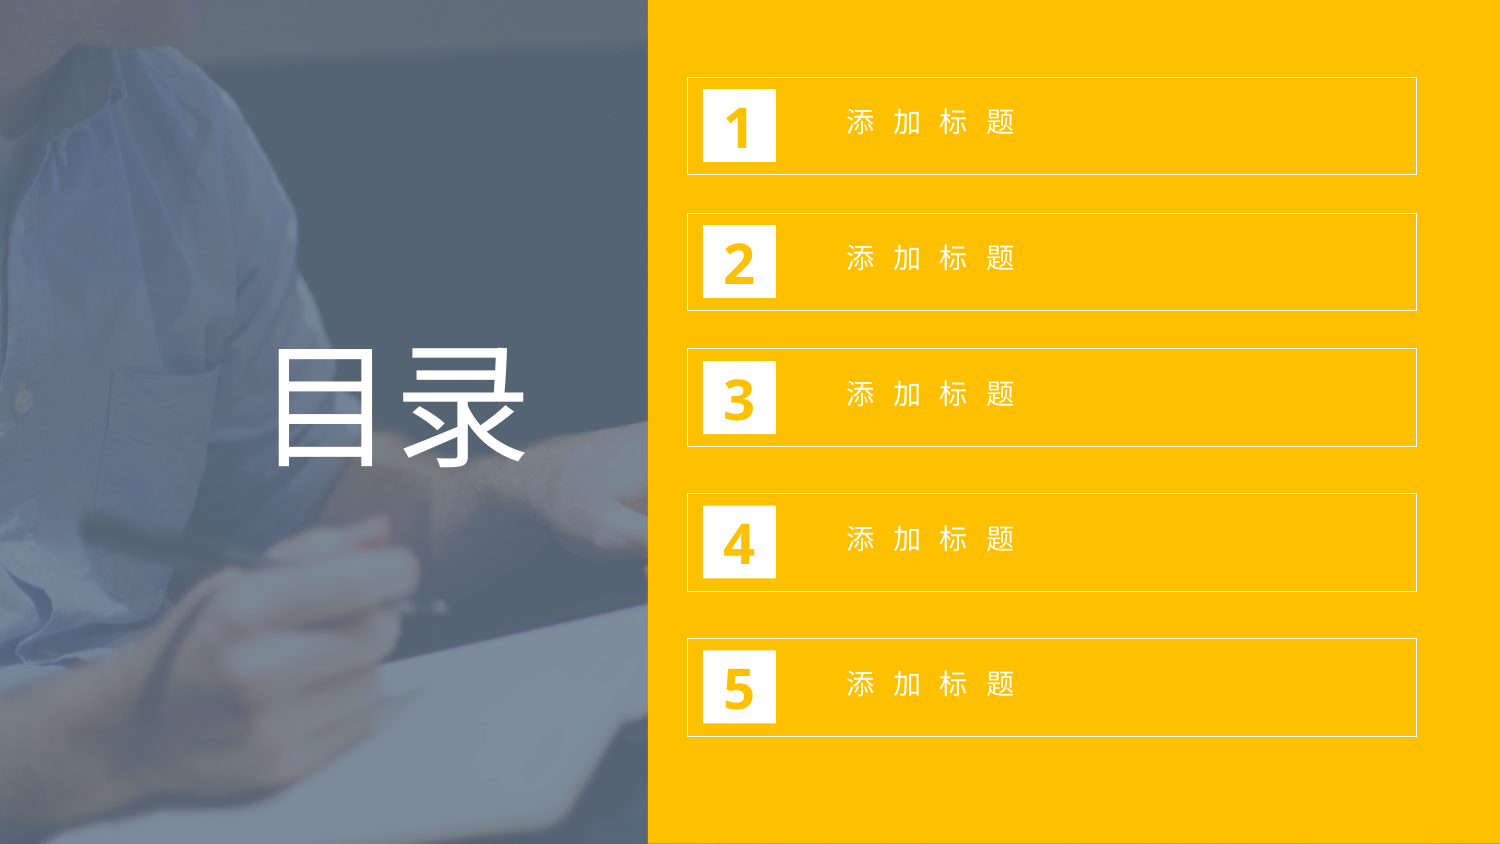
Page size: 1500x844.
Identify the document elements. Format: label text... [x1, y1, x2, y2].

text_box [686, 76, 1418, 176]
text_box 4 [702, 504, 777, 579]
text_box 2 [702, 224, 777, 299]
text_box 目录 [242, 311, 565, 491]
text_box 3 [702, 360, 777, 435]
text_box [686, 348, 1418, 448]
text_box 添加标题 [831, 369, 1030, 418]
text_box [686, 212, 1418, 312]
text_box [647, 0, 1500, 844]
text_box 5 [702, 649, 777, 724]
text_box 添加标题 [831, 233, 1030, 282]
picture [0, 0, 647, 844]
text_box 添加标题 [831, 658, 1030, 708]
text_box 添加标题 [831, 97, 1030, 146]
text_box [686, 492, 1418, 592]
text_box 添加标题 [831, 513, 1030, 563]
text_box 1 [702, 88, 777, 163]
text_box [686, 637, 1418, 737]
